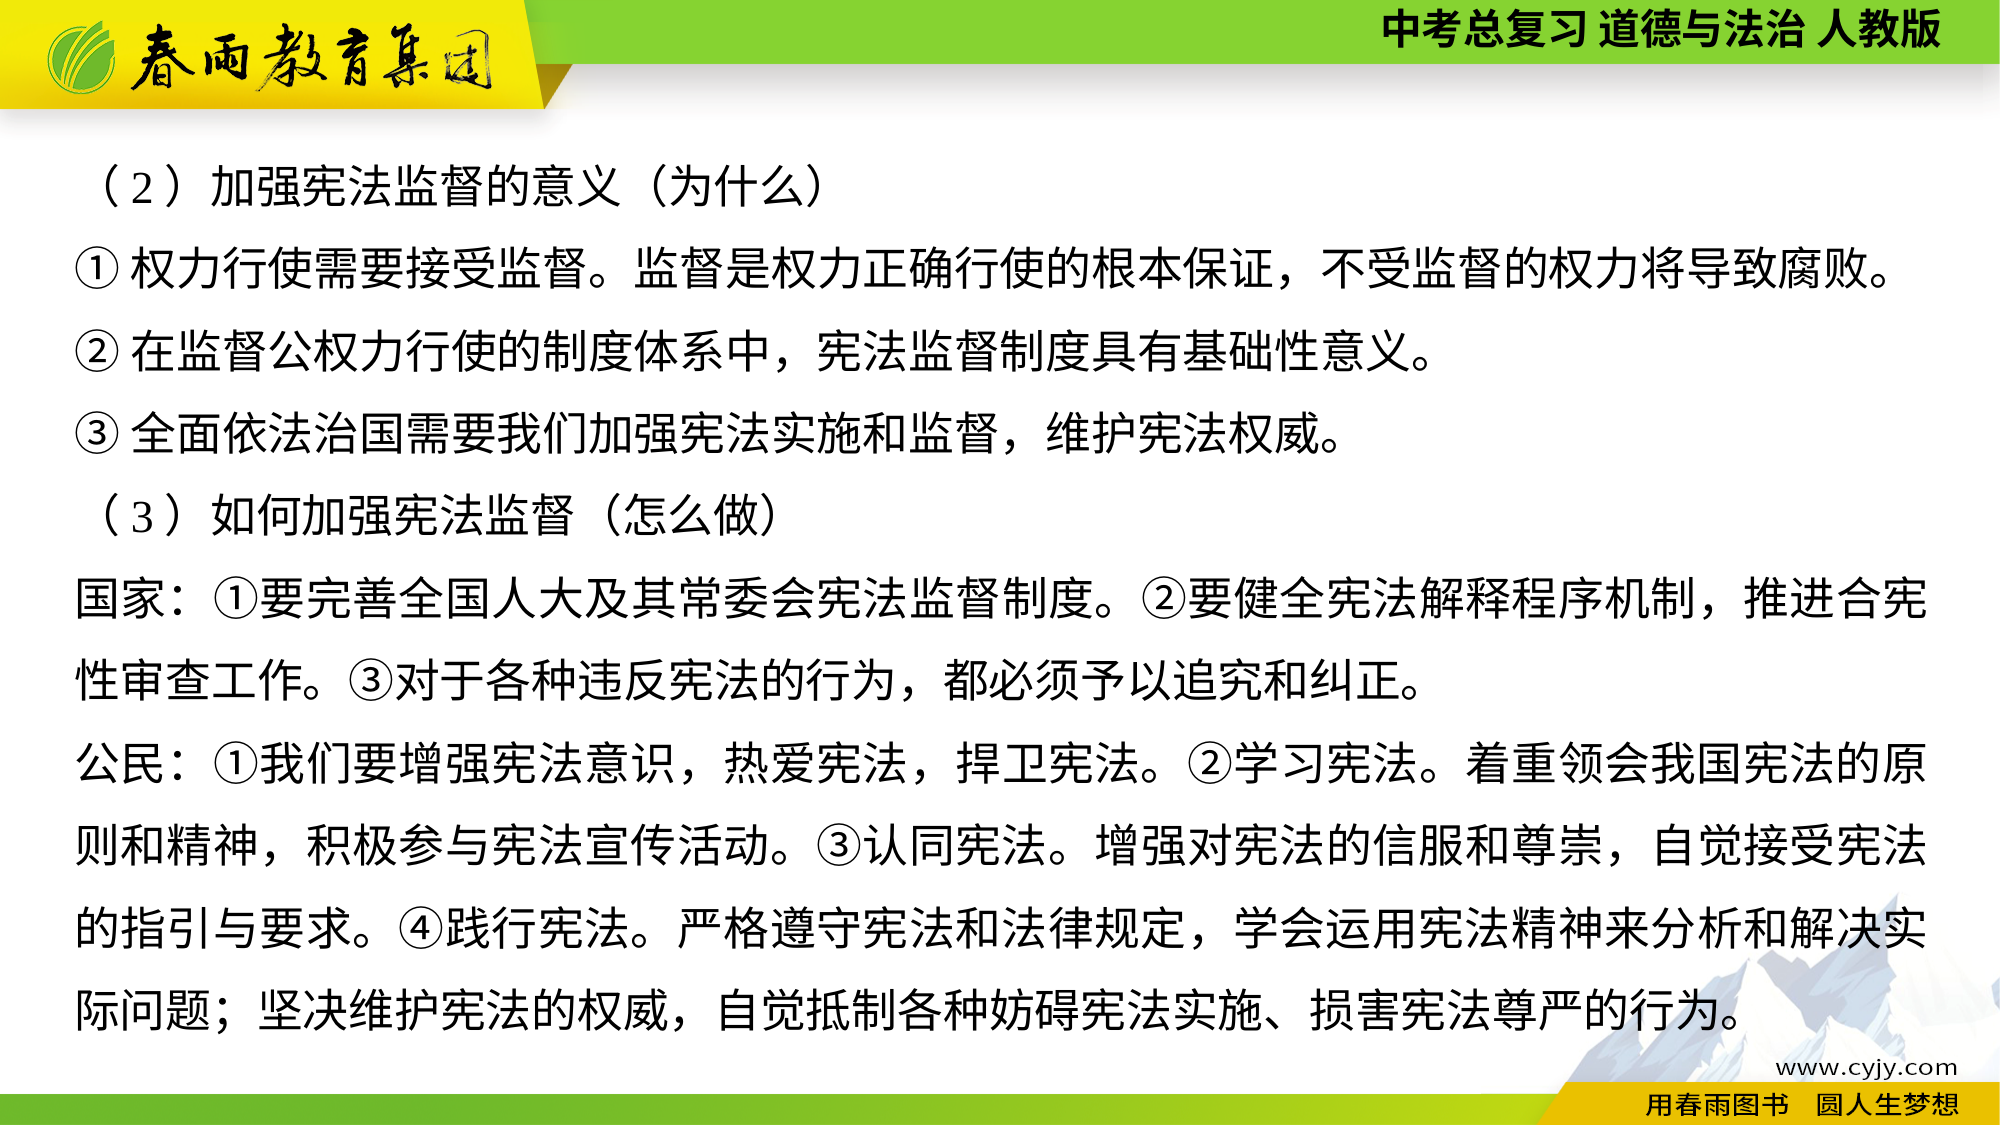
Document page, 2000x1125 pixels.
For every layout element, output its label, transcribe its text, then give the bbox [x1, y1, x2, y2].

picture [0, 0, 2000, 1125]
list （2）加强宪法监督的意义（为什么） ①权力行使需要接受监督。监督是权力正确行使的根本保证，不受监督的权力将导致腐败。 ②在监督公权力行使的制度体系中，宪法监督制度具有基础性意义。 ③全面依法治国需要我们加强宪法实施和监督，维护宪法权威。 （3）如何加强宪法监督（怎么做） 国家：①要完善全国人大及其常委会宪法监督制度。②要健全宪法解释程序机制，推进合宪性审查工作。③对于各种违反宪法的行为，都必须予以追究和纠正。 公民：①我们要增强宪法意识，热爱宪法，捍卫宪法。②学习宪法。着重领会我国宪法的原则和精神，积极参与宪法宣传活动。③认同宪法。增强对宪法的信服和尊崇，自觉接受宪法的指引与要求。④践行宪法。严格遵守宪法和法律规定，学会运用宪法精神来分析和解决实际问题；坚决维护宪法的权威，自觉抵制各种妨碍宪法实施、损害宪法尊严的行为。 [59, 122, 1944, 1054]
